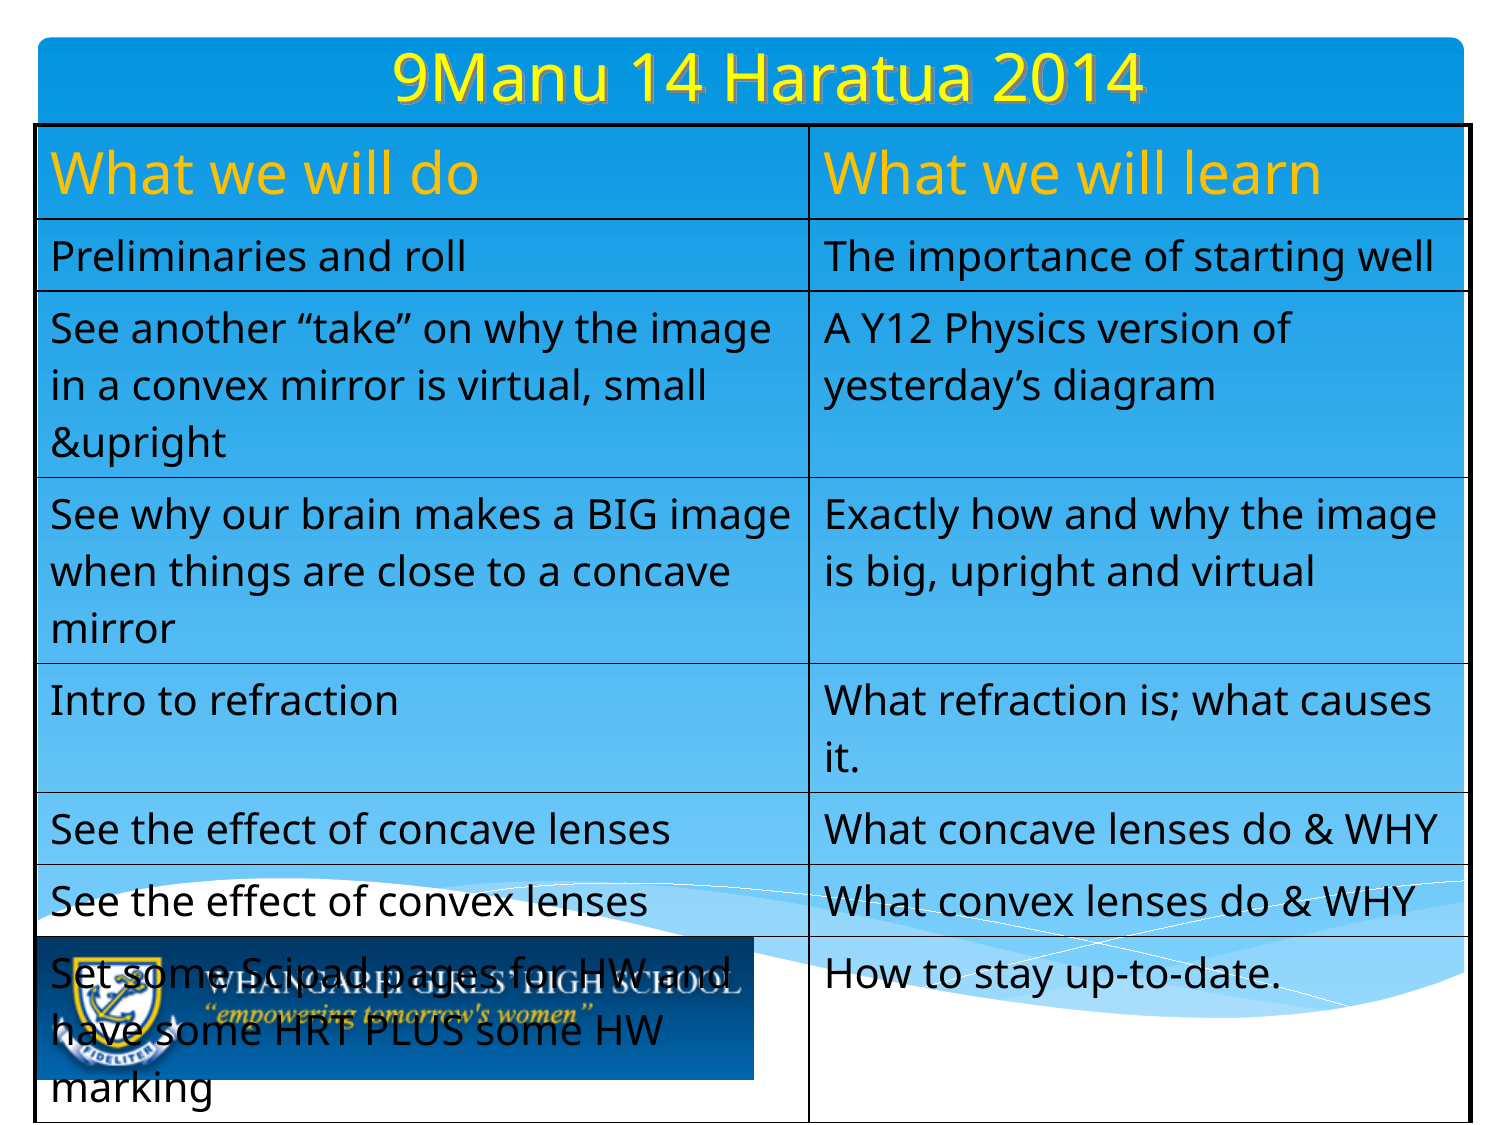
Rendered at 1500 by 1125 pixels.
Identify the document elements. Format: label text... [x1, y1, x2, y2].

table_cell See another “take” on why the image in a convex mirror is virtual, small &upright [37, 292, 808, 477]
table_header What we will do [37, 127, 808, 218]
picture [37, 937, 754, 1080]
text_box 9Manu 14 Haratua 2014 [162, 24, 1375, 123]
table_cell Exactly how and why the image is big, upright and virtual [810, 478, 1468, 663]
table_header What we will learn [810, 127, 1468, 218]
table_cell Preliminaries and roll [37, 220, 808, 290]
table_cell What concave lenses do & WHY [810, 793, 1468, 864]
table_cell The importance of starting well [810, 220, 1468, 290]
table_cell Intro to refraction [37, 664, 808, 792]
table_cell What refraction is; what causes it. [810, 664, 1468, 792]
table_cell See the effect of concave lenses [37, 793, 808, 864]
table_cell See why our brain makes a BIG image when things are close to a concave mirror [37, 478, 808, 663]
table_cell What convex lenses do & WHY [810, 865, 1468, 936]
table_cell See the effect of convex lenses [37, 865, 808, 936]
table_cell How to stay up-to-date. [810, 937, 1468, 1122]
table_cell Set some Scipad pages for HW and have some HRT PLUS some HW marking [37, 937, 808, 1122]
table_cell A Y12 Physics version of yesterday’s diagram [810, 292, 1468, 477]
